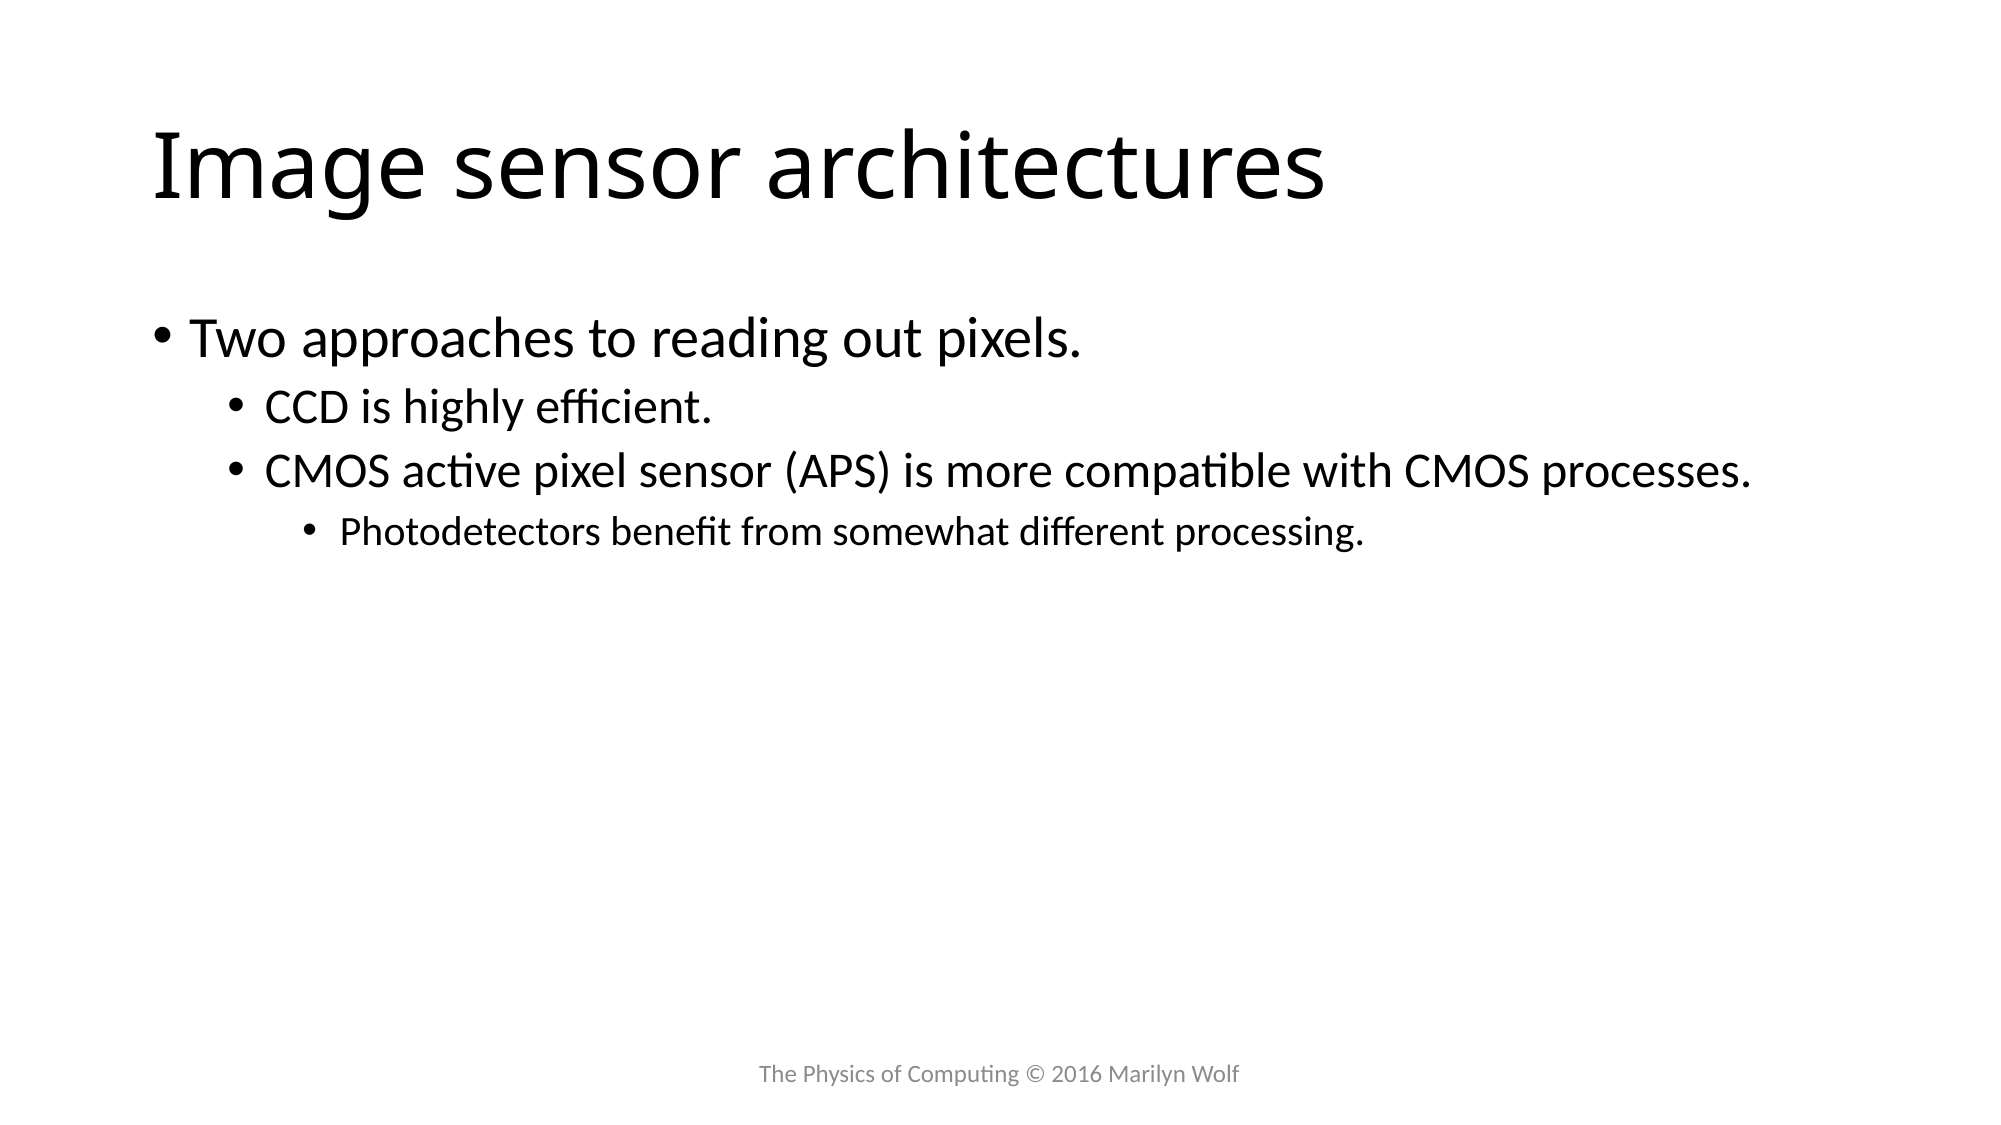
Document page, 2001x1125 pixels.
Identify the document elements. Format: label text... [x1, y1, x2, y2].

footer The Physics of Computing © 2016 Marilyn Wolf [662, 1042, 1338, 1103]
list Two approaches to reading out pixels. CCD is highly efficient. CMOS active pixel sensor (APS) is more compatible with CMOS processes. Photodetectors benefit from somewhat different processing. [137, 299, 1863, 1014]
title Image sensor architectures [137, 59, 1863, 278]
